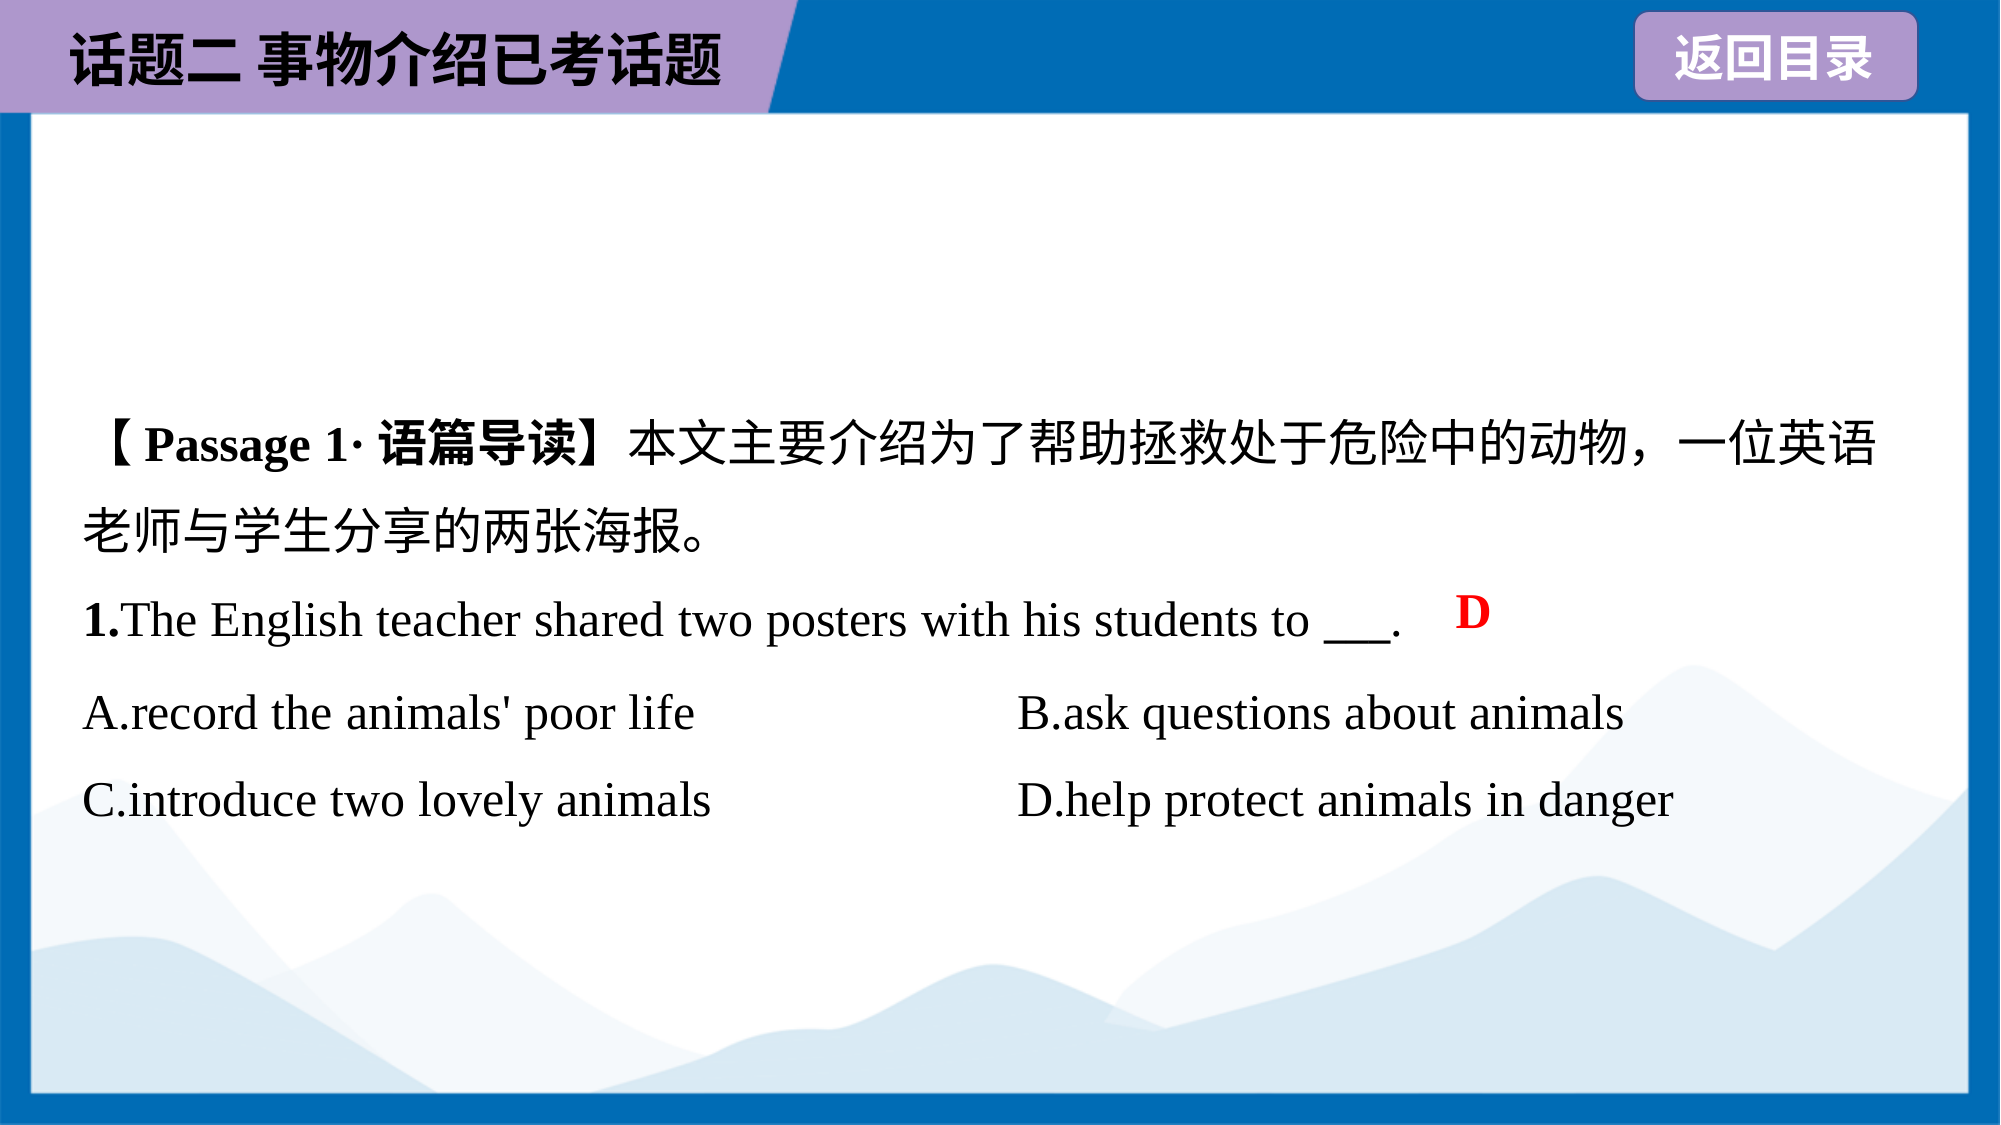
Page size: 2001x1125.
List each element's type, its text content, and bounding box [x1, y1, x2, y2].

text_box D [1437, 550, 1510, 630]
text_box 【Passage 1·语篇导读】本文主要介绍为了帮助拯救处于危险中的动物，一位英语 老师与学生分享的两张海报。 [82, 380, 1917, 550]
text_box A.record the animals' poor life B.ask questions about animals C.introduce two lovely animals D.help protect animals in danger [82, 647, 1917, 818]
picture [0, 0, 2000, 1125]
text_box 1.The English teacher shared two posters with his students to ___. [82, 558, 1917, 637]
